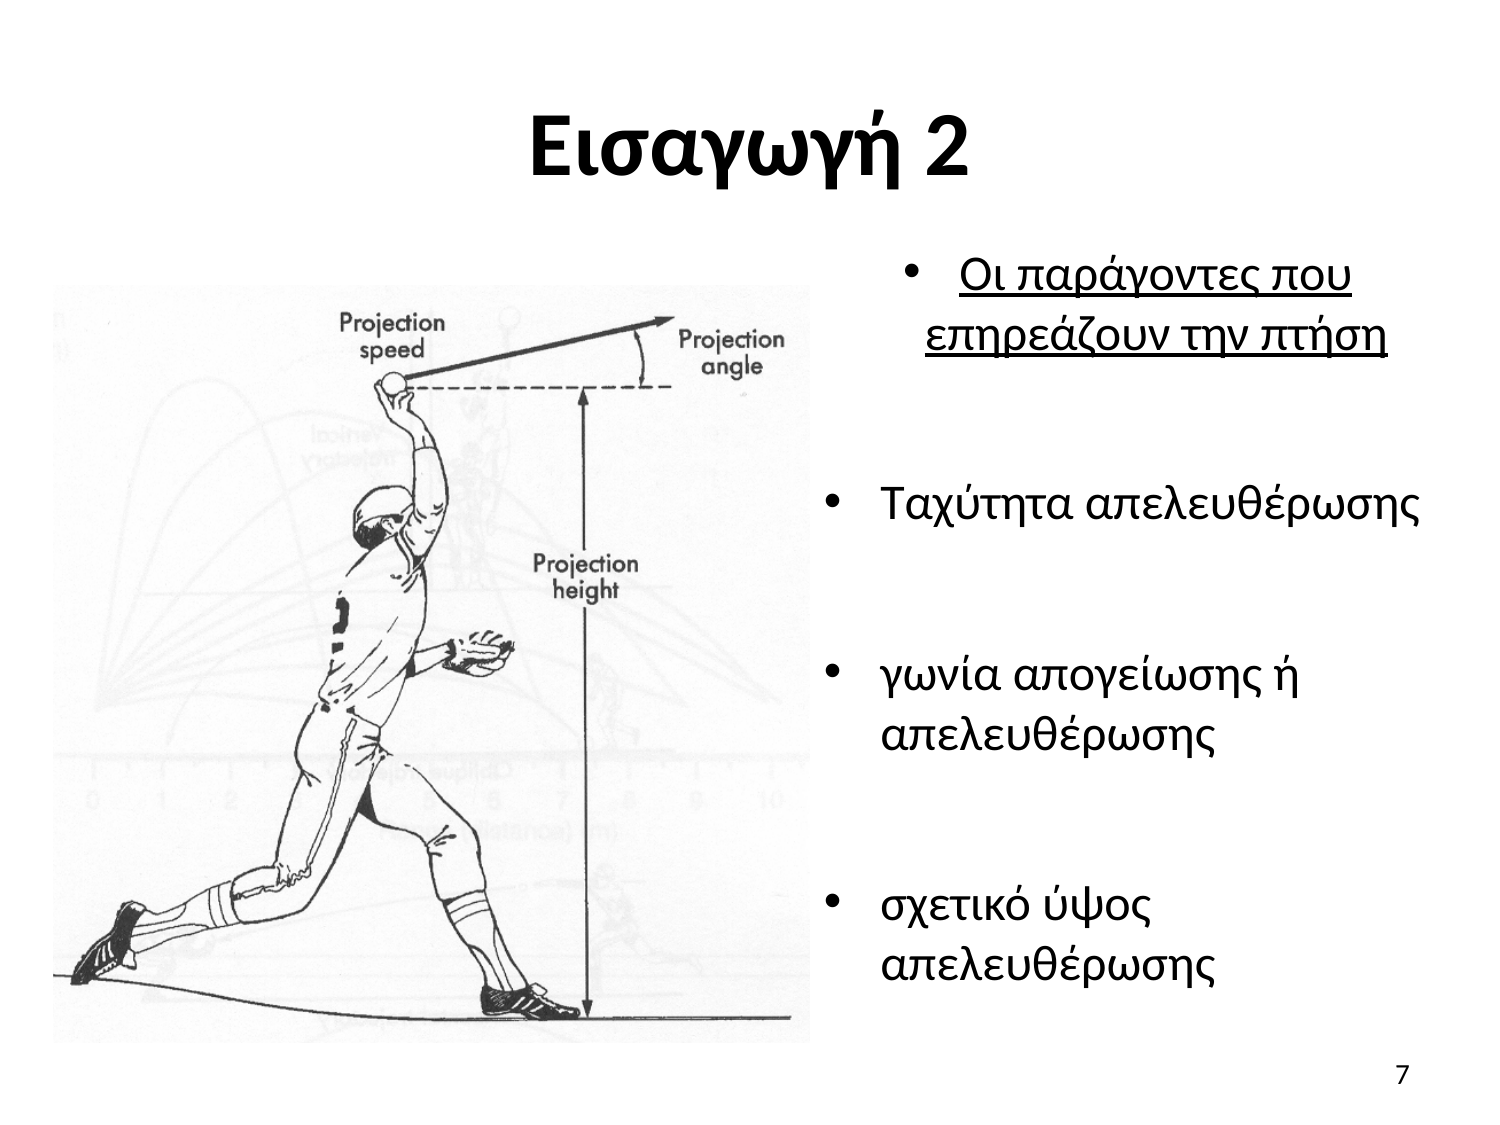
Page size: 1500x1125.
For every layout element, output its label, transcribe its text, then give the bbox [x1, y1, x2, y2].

picture [52, 285, 810, 1043]
slide_number 7 [1074, 1042, 1425, 1103]
list Οι παράγοντες που επηρεάζουν την πτήση Ταχύτητα απελευθέρωσης γωνία απογείωσης ή απελευθέρωσης σχετικό ύψος απελευθέρωσης [809, 232, 1447, 1005]
title Εισαγωγή 2 [75, 45, 1425, 233]
